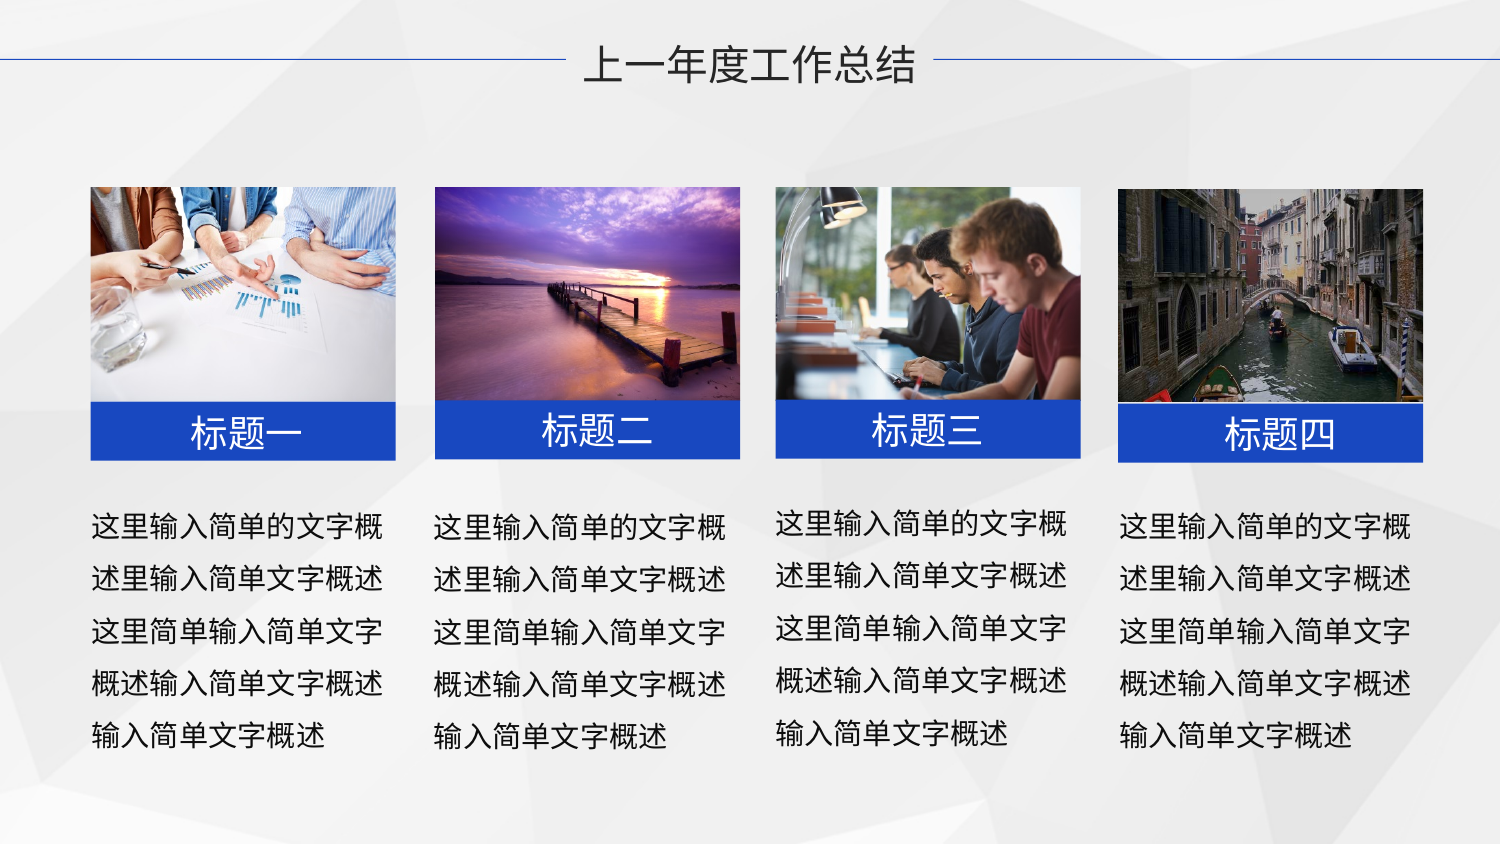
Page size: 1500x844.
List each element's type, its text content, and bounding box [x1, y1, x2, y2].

picture [0, 0, 1500, 844]
text_box 上一年度工作总结 [568, 31, 932, 97]
text_box 标题三 [857, 399, 1000, 460]
text_box 标题二 [526, 399, 669, 460]
text_box 这里输入简单的文字概述里输入简单文字概述这里简单输入简单文字概述输入简单文字概述输入简单文字概述 [419, 484, 750, 762]
text_box 这里输入简单的文字概述里输入简单文字概述这里简单输入简单文字概述输入简单文字概述输入简单文字概述 [76, 483, 408, 761]
text_box 标题一 [175, 402, 319, 463]
text_box [433, 186, 742, 398]
text_box [774, 186, 1083, 397]
text_box [1116, 402, 1425, 465]
text_box 标题四 [1209, 403, 1352, 464]
text_box 这里输入简单的文字概述里输入简单文字概述这里简单输入简单文字概述输入简单文字概述输入简单文字概述 [1104, 483, 1436, 761]
text_box [88, 186, 398, 400]
text_box [1116, 187, 1425, 402]
text_box [88, 400, 398, 463]
text_box [774, 397, 1083, 461]
text_box [433, 398, 742, 461]
text_box 这里输入简单的文字概述里输入简单文字概述这里简单输入简单文字概述输入简单文字概述输入简单文字概述 [760, 480, 1092, 758]
